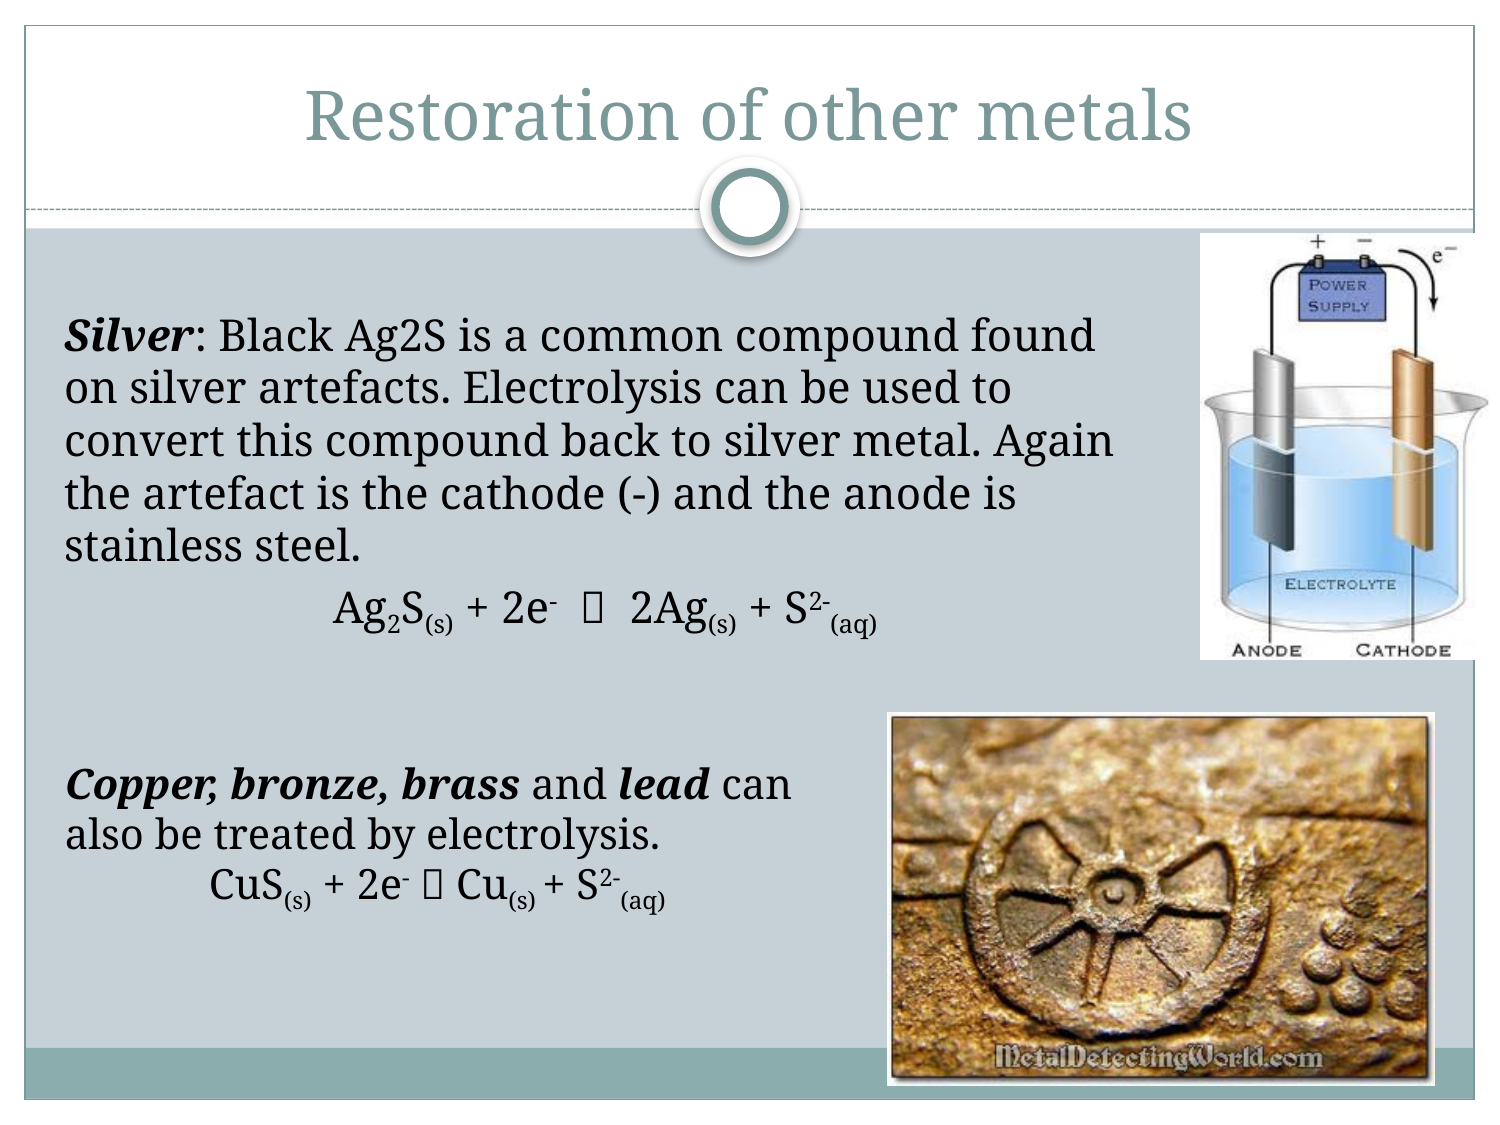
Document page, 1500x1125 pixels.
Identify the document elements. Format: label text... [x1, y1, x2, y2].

title Restoration of other metals [49, 37, 1450, 162]
picture [1199, 233, 1490, 661]
picture [887, 712, 1435, 1087]
list Silver: Black Ag2S is a common compound found on silver artefacts. Electrolysis can be used to convert this compound back to silver metal. Again the artefact is the cathode (-) and the anode is stainless steel. Ag2S(s) + 2e-  2Ag(s) + S2-(aq) [49, 299, 1161, 650]
text_box Copper, bronze, brass and lead can also be treated by electrolysis. CuS(s) + 2e-  Cu(s) + S2-(aq) [50, 750, 825, 922]
